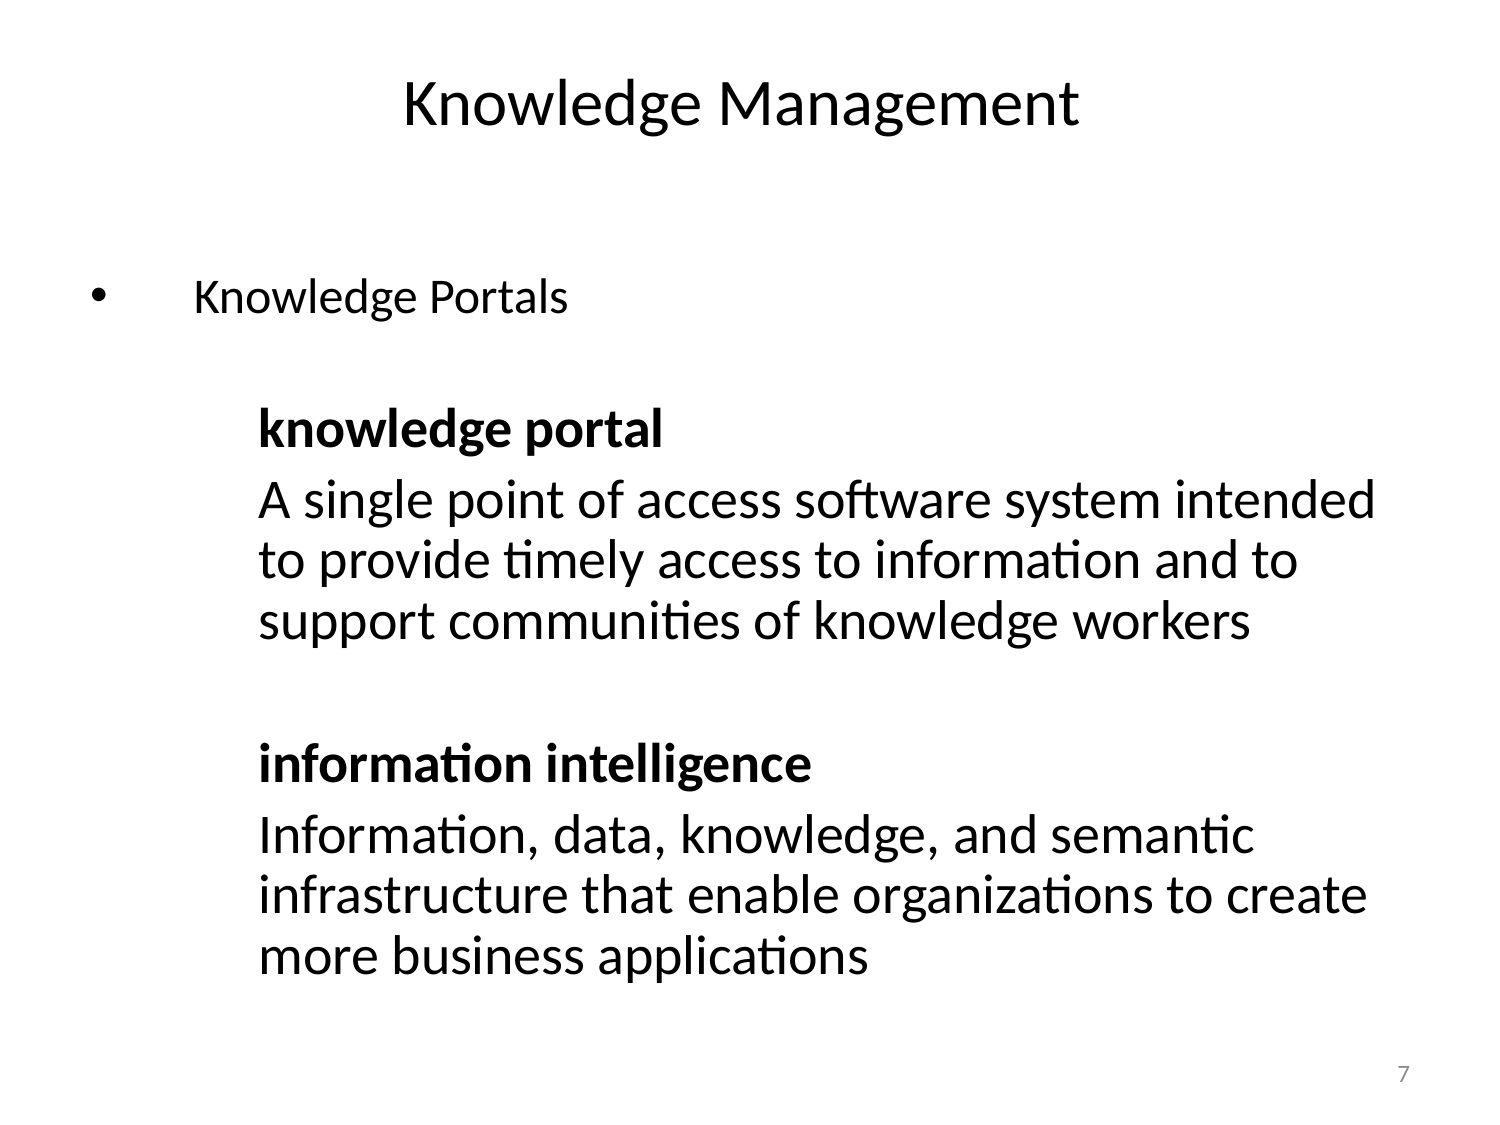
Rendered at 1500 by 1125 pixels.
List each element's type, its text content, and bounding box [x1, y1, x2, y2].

title Knowledge Management [75, 45, 1425, 233]
slide_number 7 [1074, 1042, 1425, 1103]
list Knowledge Portals knowledge portal A single point of access software system intended to provide timely access to information and to support communities of knowledge workers information intelligence Information, data, knowledge, and semantic infrastructure that enable organizations to create more business applications [75, 262, 1425, 1005]
